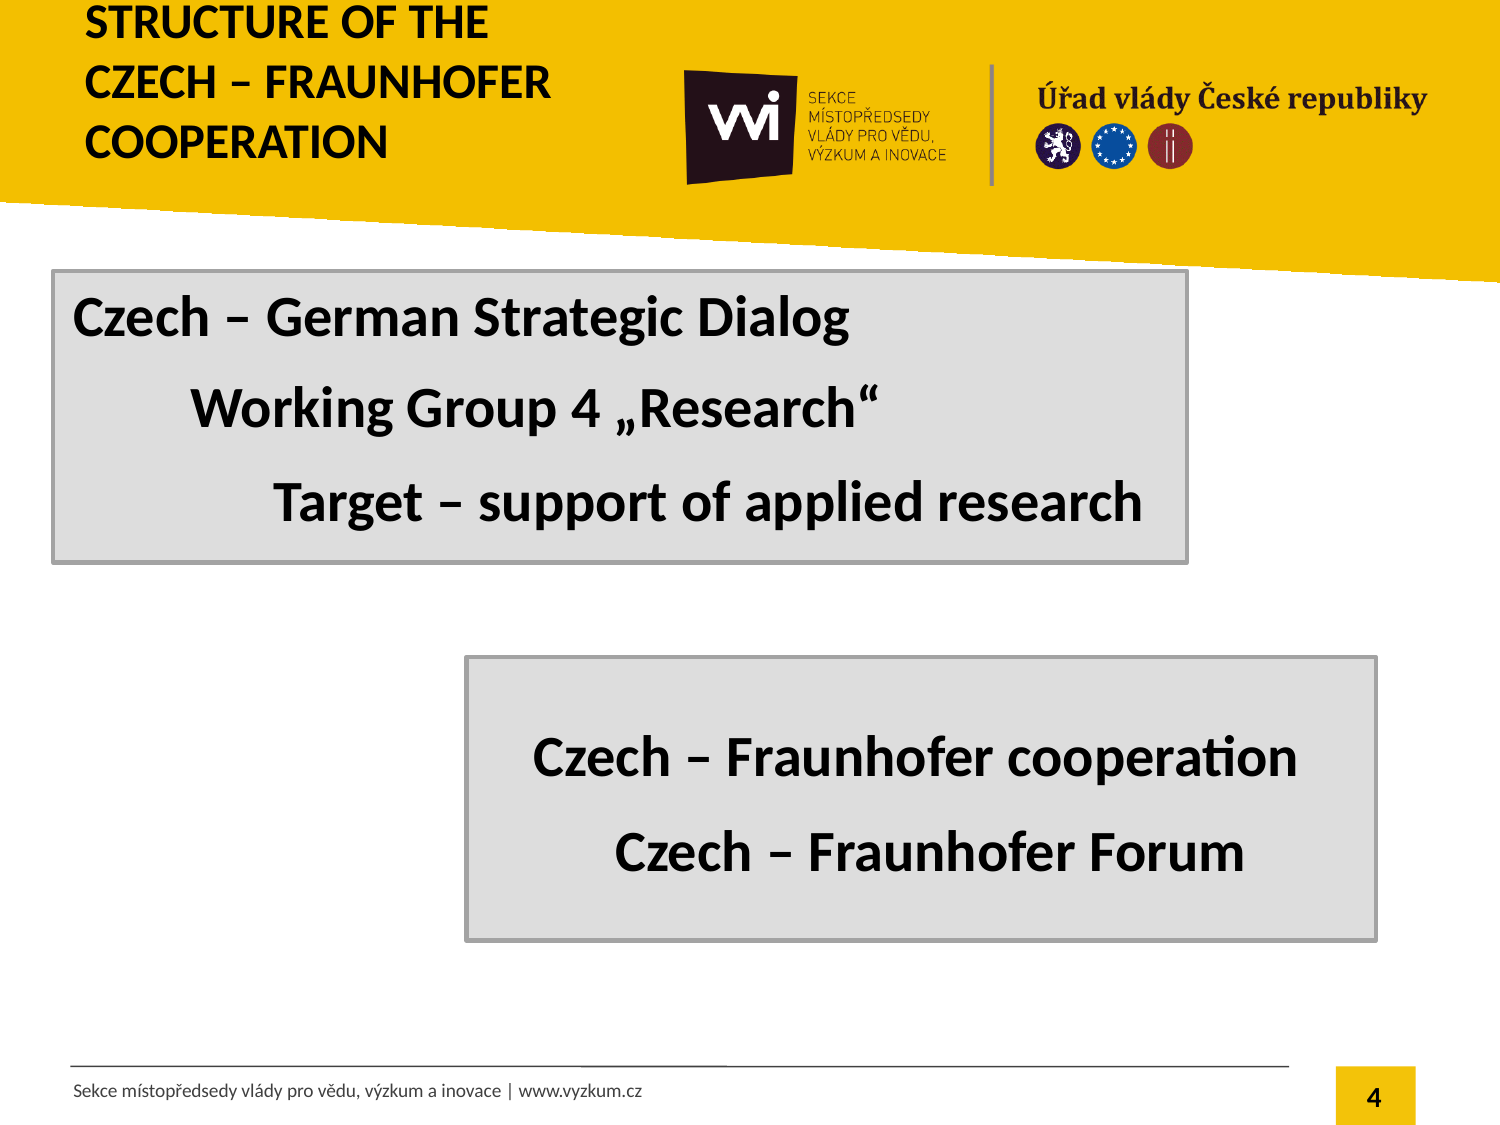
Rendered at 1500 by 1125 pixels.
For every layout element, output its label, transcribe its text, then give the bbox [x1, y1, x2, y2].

text_box [464, 655, 1378, 943]
title Structure of the Czech – Fraunhofer cooperation [70, 93, 633, 176]
text_box Czech – German Strategic Dialog [58, 270, 866, 356]
text_box Czech – Fraunhofer Forum [600, 805, 1261, 891]
text_box [51, 269, 1189, 565]
slide_number 4 [1324, 1066, 1425, 1125]
text_box Czech – Fraunhofer cooperation [518, 710, 1314, 796]
text_box Target – support of applied research [259, 456, 1160, 541]
text_box Working Group 4 „Research“ [175, 361, 897, 447]
picture [0, 0, 1500, 284]
